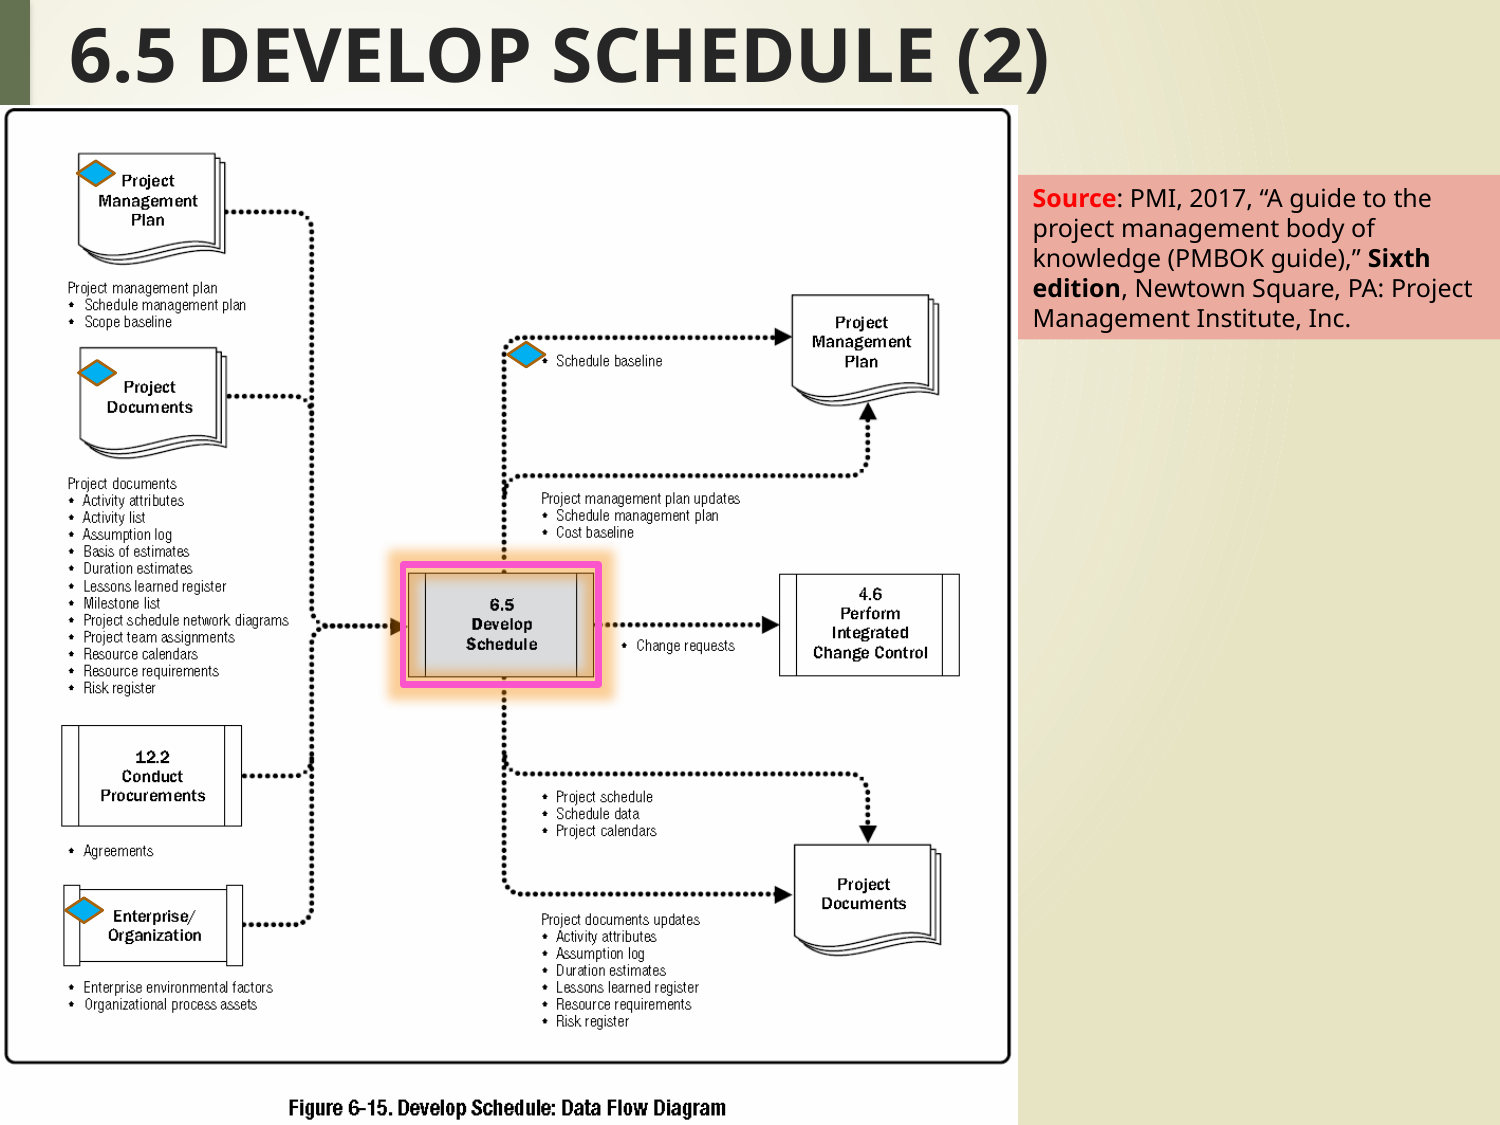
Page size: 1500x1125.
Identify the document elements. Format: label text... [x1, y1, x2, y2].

title 6.5 DEVELOP SCHEDULE (2) [54, 0, 1500, 110]
text_box Source: PMI, 2017, “A guide to the project management body of knowledge (PMBOK guide),” Sixth edition, Newtown Square, PA: Project Management Institute, Inc. [1023, 174, 1500, 340]
picture [0, 105, 1019, 1125]
